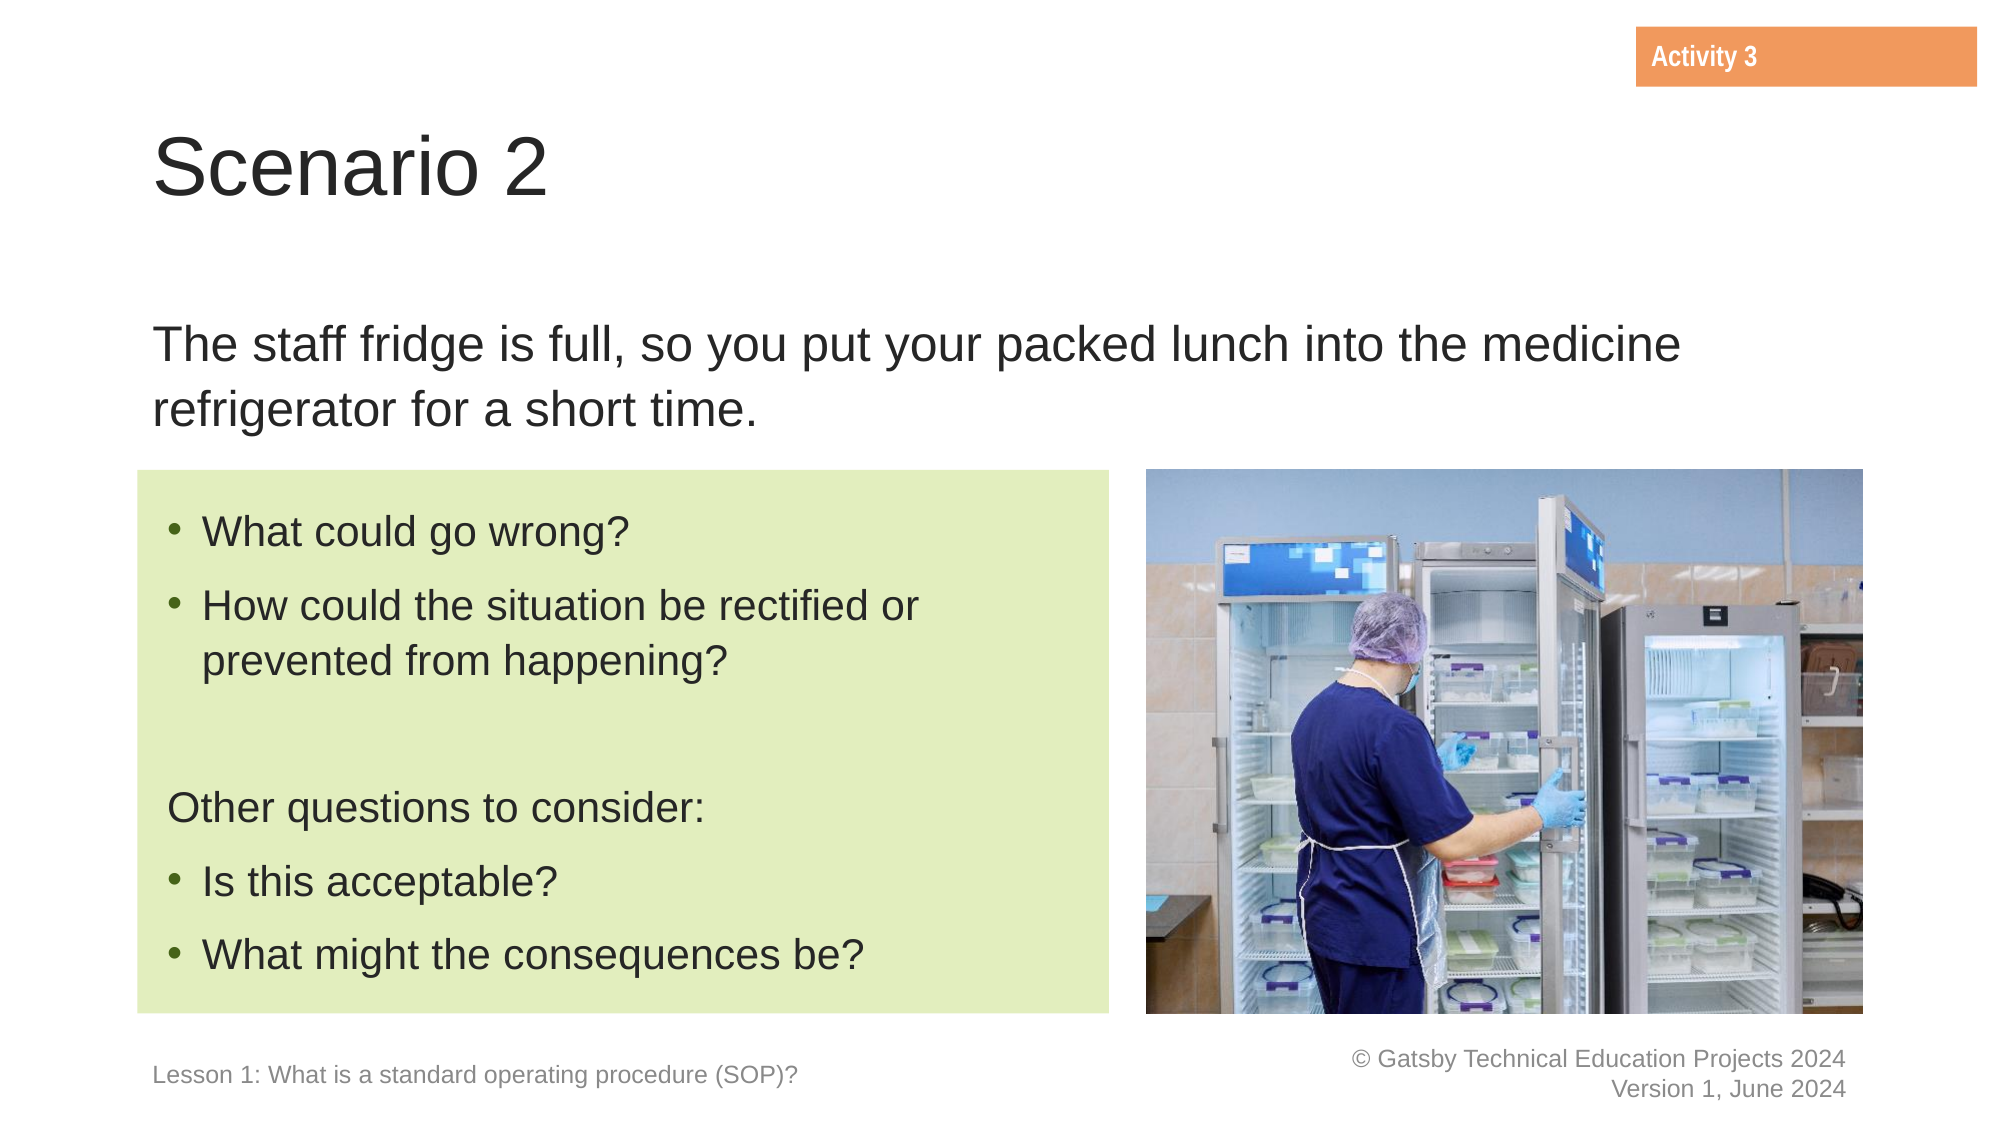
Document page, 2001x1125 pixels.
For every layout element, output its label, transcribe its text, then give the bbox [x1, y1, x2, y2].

list What could go wrong? How could the situation be rectified or prevented from happening? Other questions to consider: Is this acceptable? What might the consequences be? [137, 469, 1109, 1014]
list The staff fridge is full, so you put your packed lunch into the medicine refrigerator for a short time. [137, 299, 1863, 448]
list Lesson 1: What is a standard operating procedure (SOP)? [137, 1042, 829, 1103]
picture [1146, 469, 1863, 1014]
title Scenario 2 [137, 59, 1863, 278]
list Activity 3 [1636, 26, 1978, 87]
